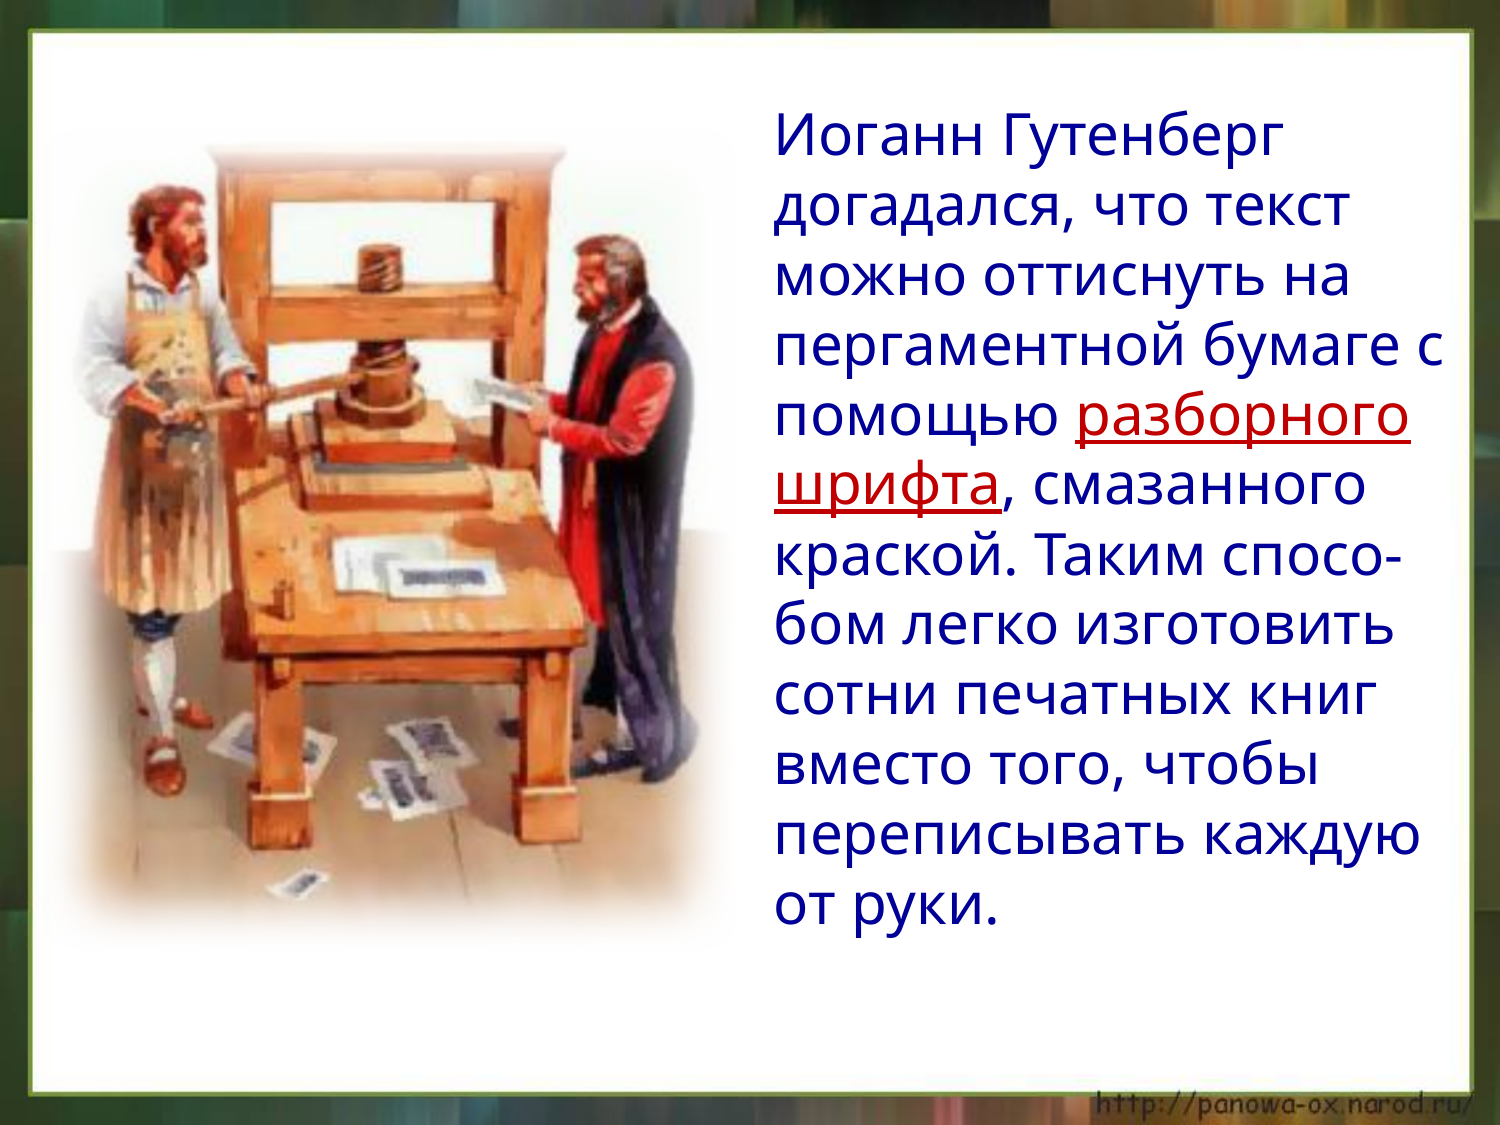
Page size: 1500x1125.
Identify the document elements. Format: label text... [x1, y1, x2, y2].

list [41, 126, 739, 953]
list Иоганн Гутенберг догадался, что текст можно оттиснуть на пергаментной бумаге с помощью разборного шрифта, смазанного краской. Таким спосо-бом легко изготовить сотни печатных книг вместо того, чтобы переписывать каждую от руки. [702, 90, 1500, 1035]
picture [0, 0, 1500, 1125]
